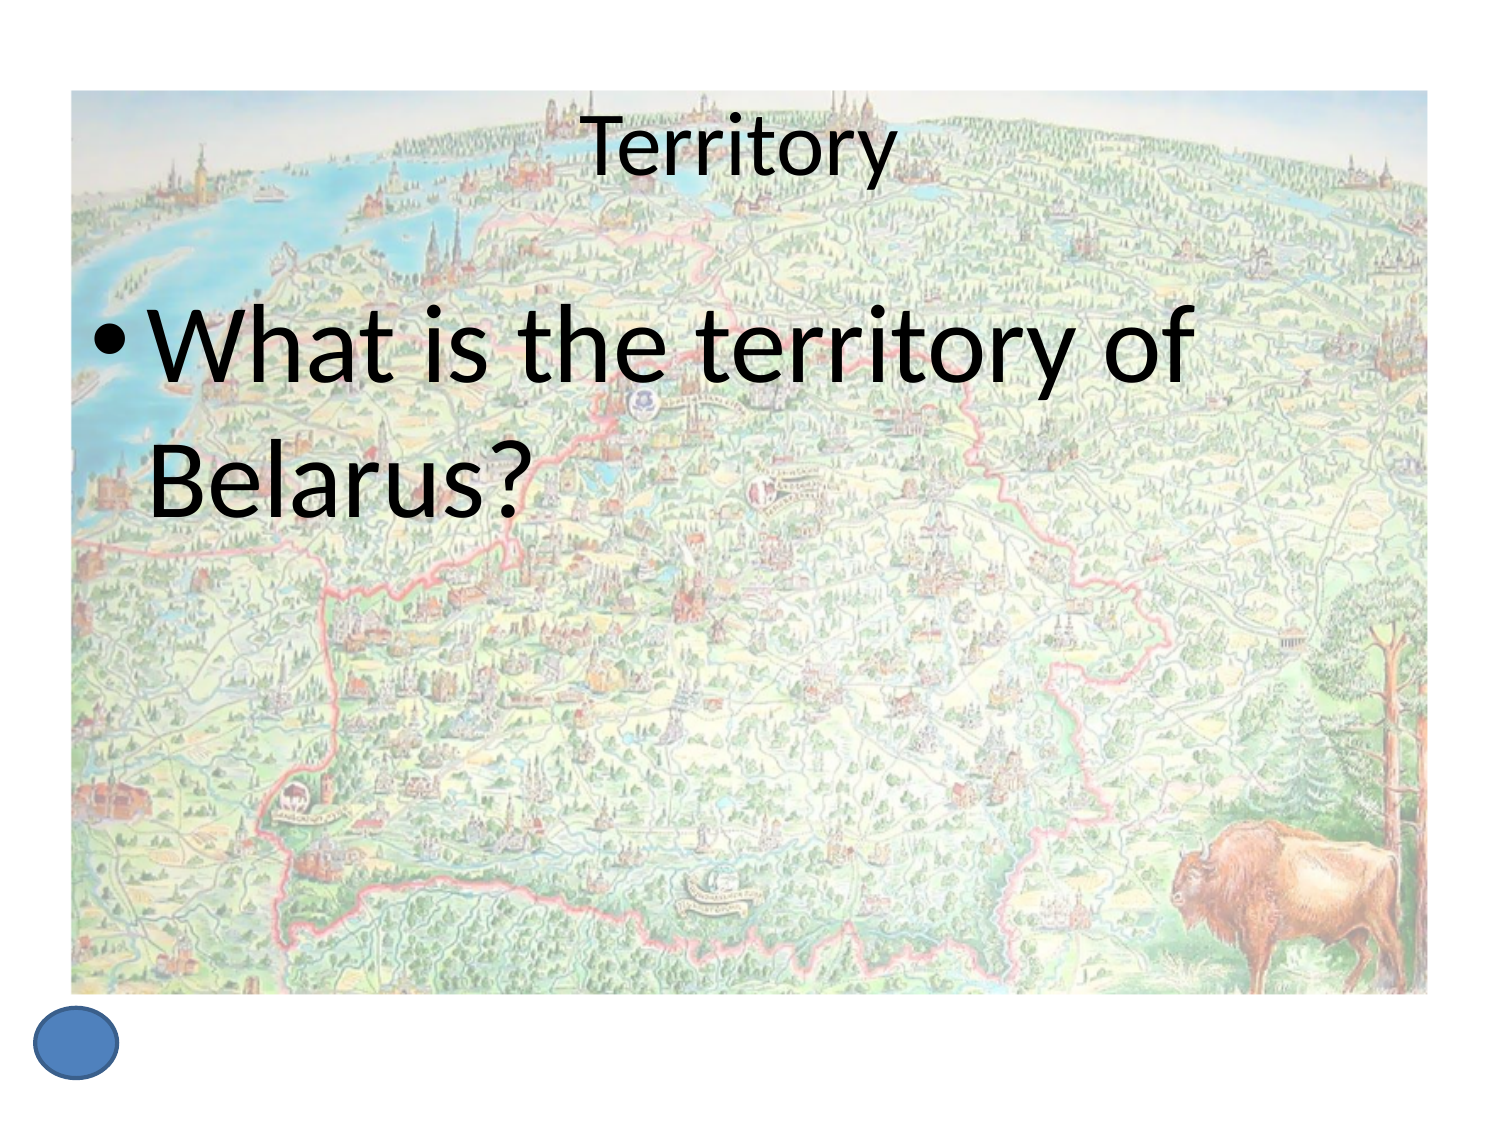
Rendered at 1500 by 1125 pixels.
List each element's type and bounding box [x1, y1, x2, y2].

picture [58, 23, 1465, 1032]
text_box [33, 1011, 120, 1081]
